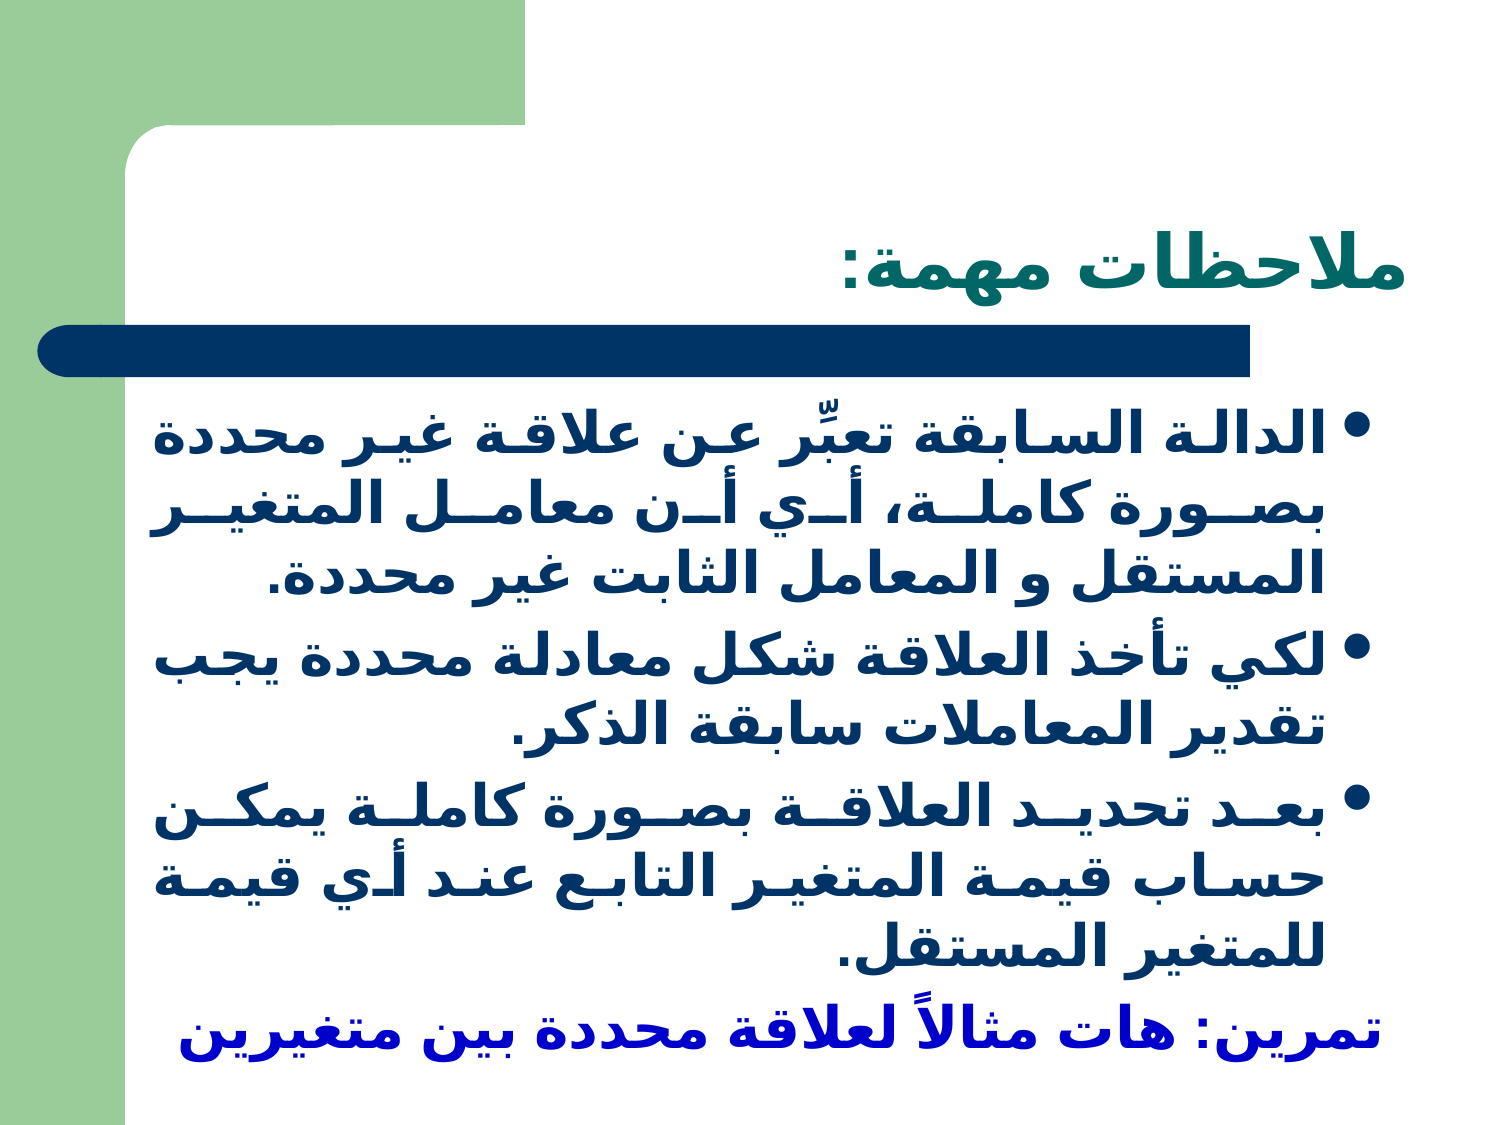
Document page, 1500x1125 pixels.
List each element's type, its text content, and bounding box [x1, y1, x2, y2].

title ملاحظات مهمة: [124, 124, 1426, 313]
list الدالة السابقة تعبِّر عن علاقة غير محددة بصورة كاملة، أي أن معامل المتغير المستقل و المعامل الثابت غير محددة. لكي تأخذ العلاقة شكل معادلة محددة يجب تقدير المعاملات سابقة الذكر. بعد تحديد العلاقة بصورة كاملة يمكن حساب قيمة المتغير التابع عند أي قيمة للمتغير المستقل. تمرين: هات مثالاً لعلاقة محددة بين متغيرين [137, 387, 1400, 999]
